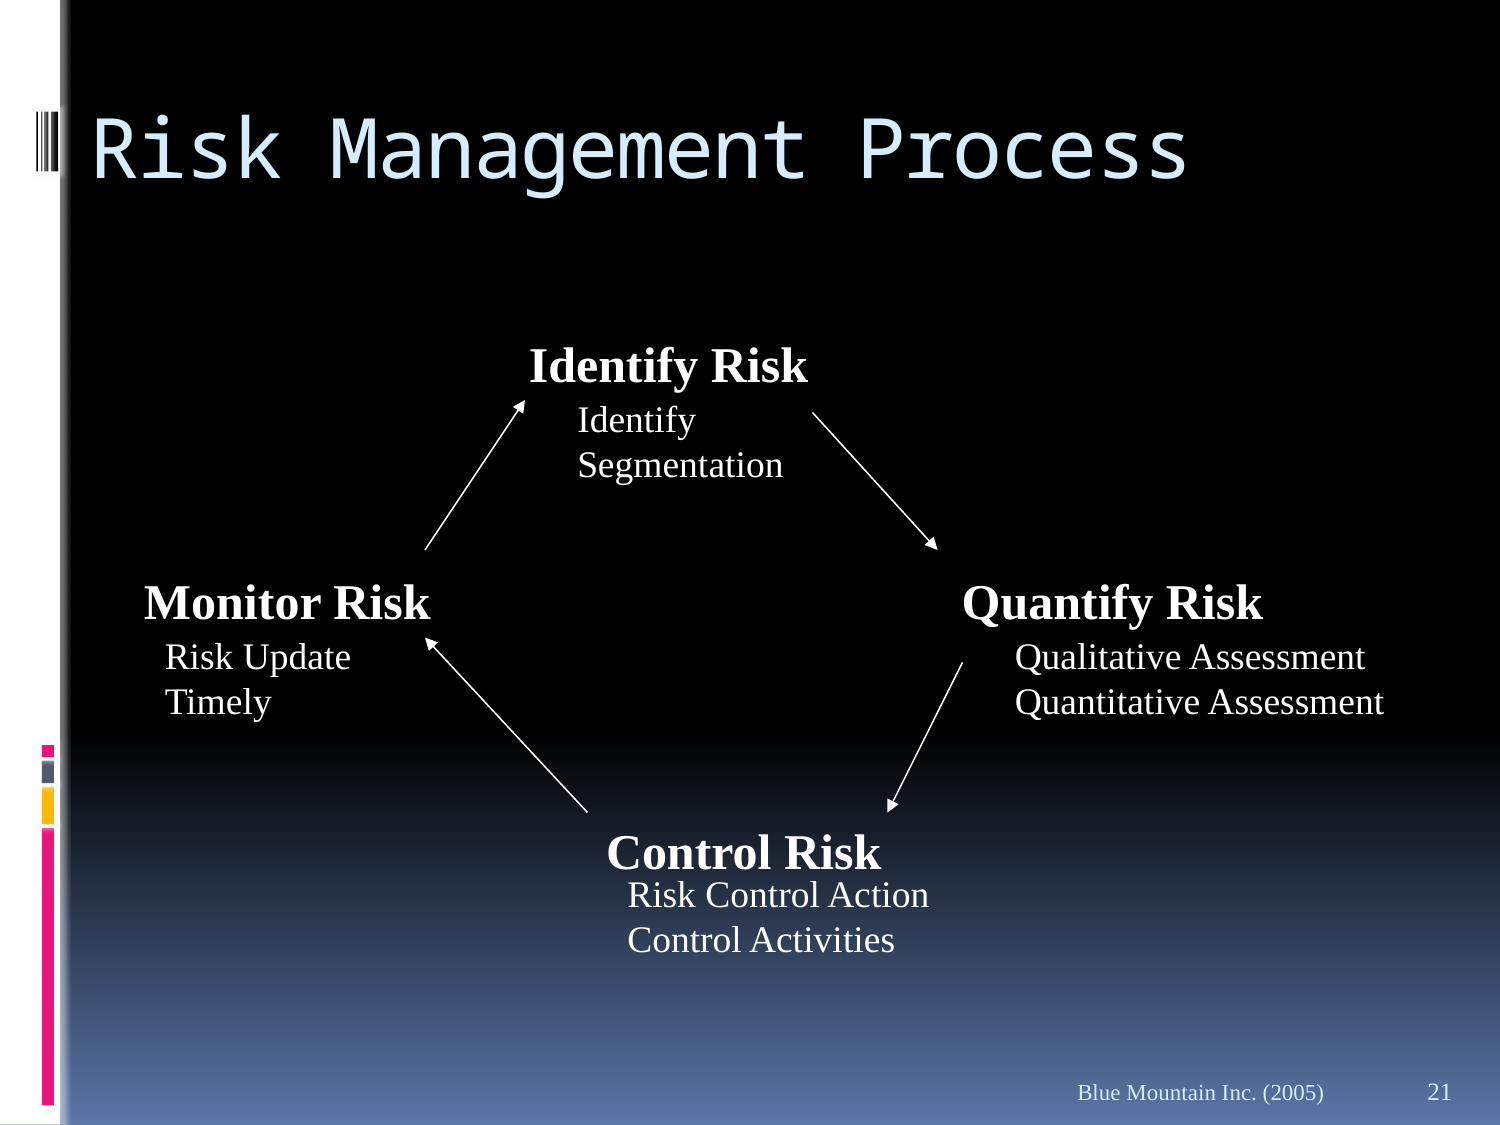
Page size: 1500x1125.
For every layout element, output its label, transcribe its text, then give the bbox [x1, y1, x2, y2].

text_box Identify Risk [500, 324, 838, 400]
slide_number 21 [1412, 1052, 1488, 1113]
text_box Risk Update Timely [149, 624, 375, 730]
text_box [424, 637, 588, 813]
title Risk Management Process [74, 87, 1425, 221]
text_box [887, 662, 963, 813]
text_box Quantify Risk [912, 562, 1313, 638]
text_box Qualitative Assessment Quantitative Assessment [999, 624, 1413, 730]
text_box [813, 412, 938, 550]
text_box Monitor Risk [99, 562, 475, 638]
text_box [424, 399, 526, 551]
text_box Identify Segmentation [562, 387, 813, 493]
text_box Risk Control Action Control Activities [612, 862, 963, 968]
slide_number Blue Mountain Inc. (2005) [1062, 1052, 1412, 1113]
text_box Control Risk [537, 812, 950, 888]
